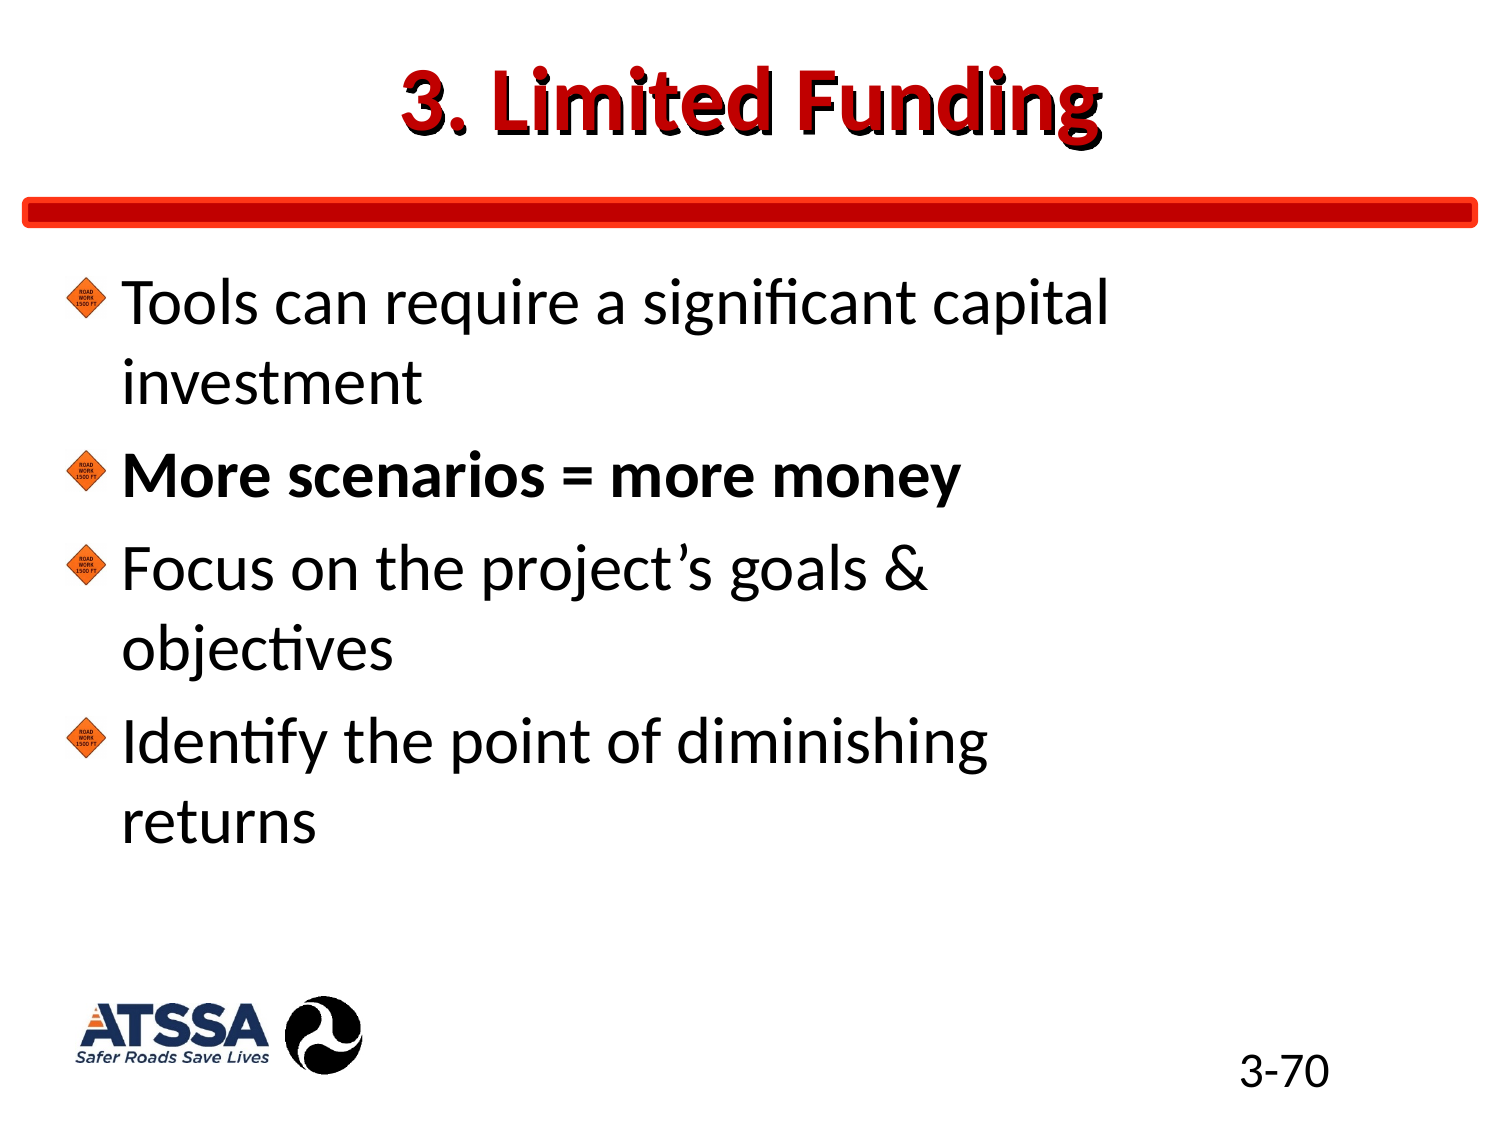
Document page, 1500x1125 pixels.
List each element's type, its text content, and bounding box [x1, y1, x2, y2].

picture [65, 276, 107, 319]
title 3. Limited Funding [0, 0, 1500, 188]
picture [75, 1003, 269, 1063]
picture [65, 449, 107, 492]
picture [276, 989, 370, 1077]
picture [65, 716, 107, 759]
picture [65, 543, 107, 586]
list Tools can require a significant capital investment More scenarios = more money Focus on the project’s goals & objectives Identify the point of diminishing returns [49, 249, 1213, 976]
